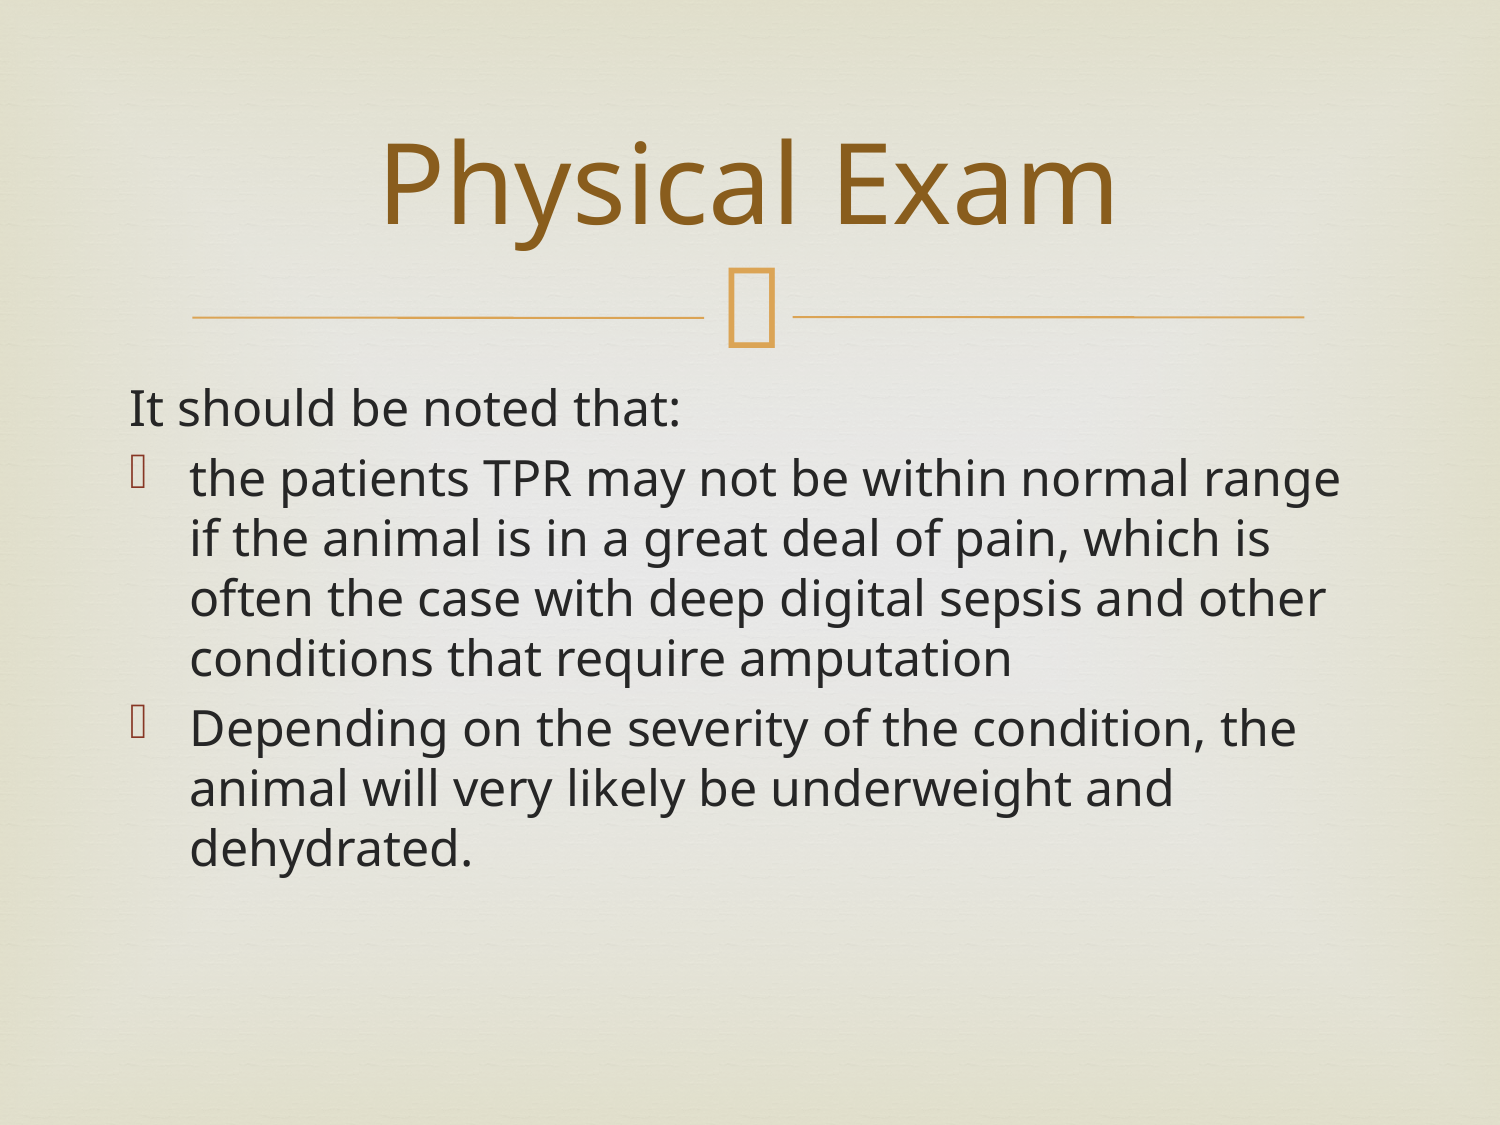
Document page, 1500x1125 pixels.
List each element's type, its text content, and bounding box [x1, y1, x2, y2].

title Physical Exam [112, 93, 1386, 267]
list It should be noted that: the patients TPR may not be within normal range if the animal is in a great deal of pain, which is often the case with deep digital sepsis and other conditions that require amputation Depending on the severity of the condition, the animal will very likely be underweight and dehydrated. [114, 368, 1386, 1005]
